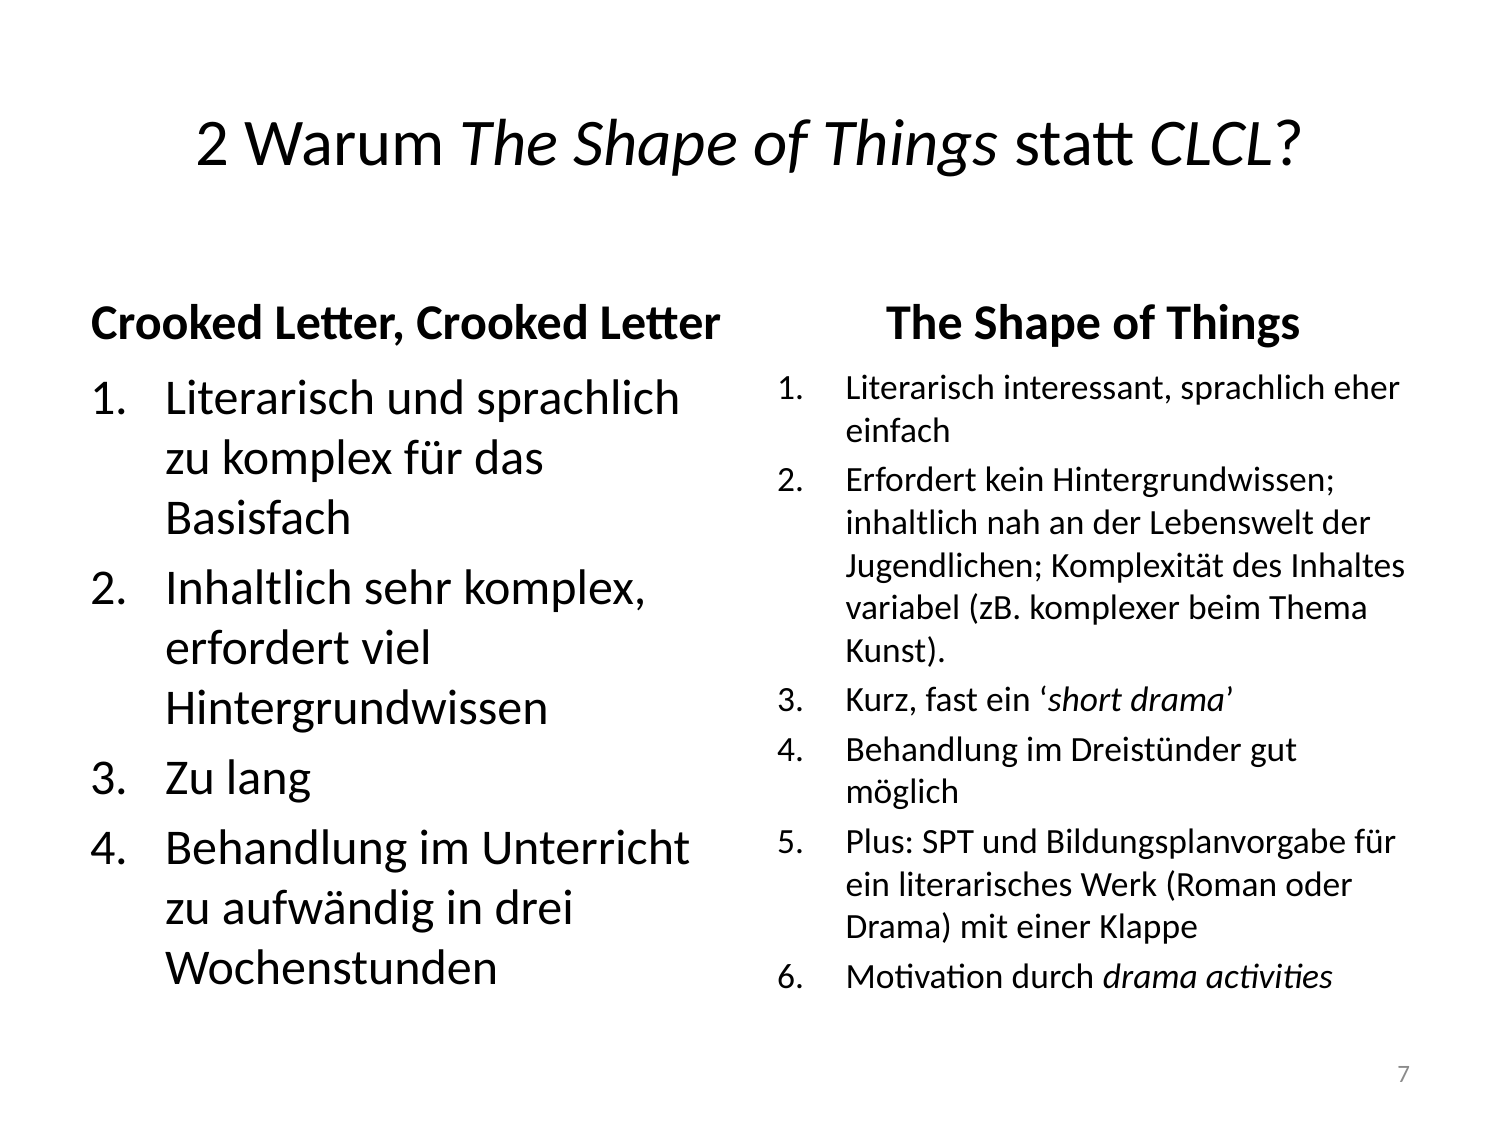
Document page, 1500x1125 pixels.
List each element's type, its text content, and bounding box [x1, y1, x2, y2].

slide_number 7 [1074, 1042, 1425, 1103]
list Literarisch und sprachlich zu komplex für das Basisfach Inhaltlich sehr komplex, erfordert viel Hintergrundwissen Zu lang Behandlung im Unterricht zu aufwändig in drei Wochenstunden [75, 356, 738, 1005]
title 2 Warum The Shape of Things statt CLCL? [75, 45, 1425, 233]
list The Shape of Things [761, 251, 1425, 356]
list Literarisch interessant, sprachlich eher einfach Erfordert kein Hintergrundwissen; inhaltlich nah an der Lebenswelt der Jugendlichen; Komplexität des Inhaltes variabel (zB. komplexer beim Thema Kunst). Kurz, fast ein ‘short drama’ Behandlung im Dreistünder gut möglich Plus: SPT und Bildungsplanvorgabe für ein literarisches Werk (Roman oder Drama) mit einer Klappe Motivation durch drama activities [761, 356, 1425, 1005]
list Crooked Letter, Crooked Letter [75, 251, 738, 356]
